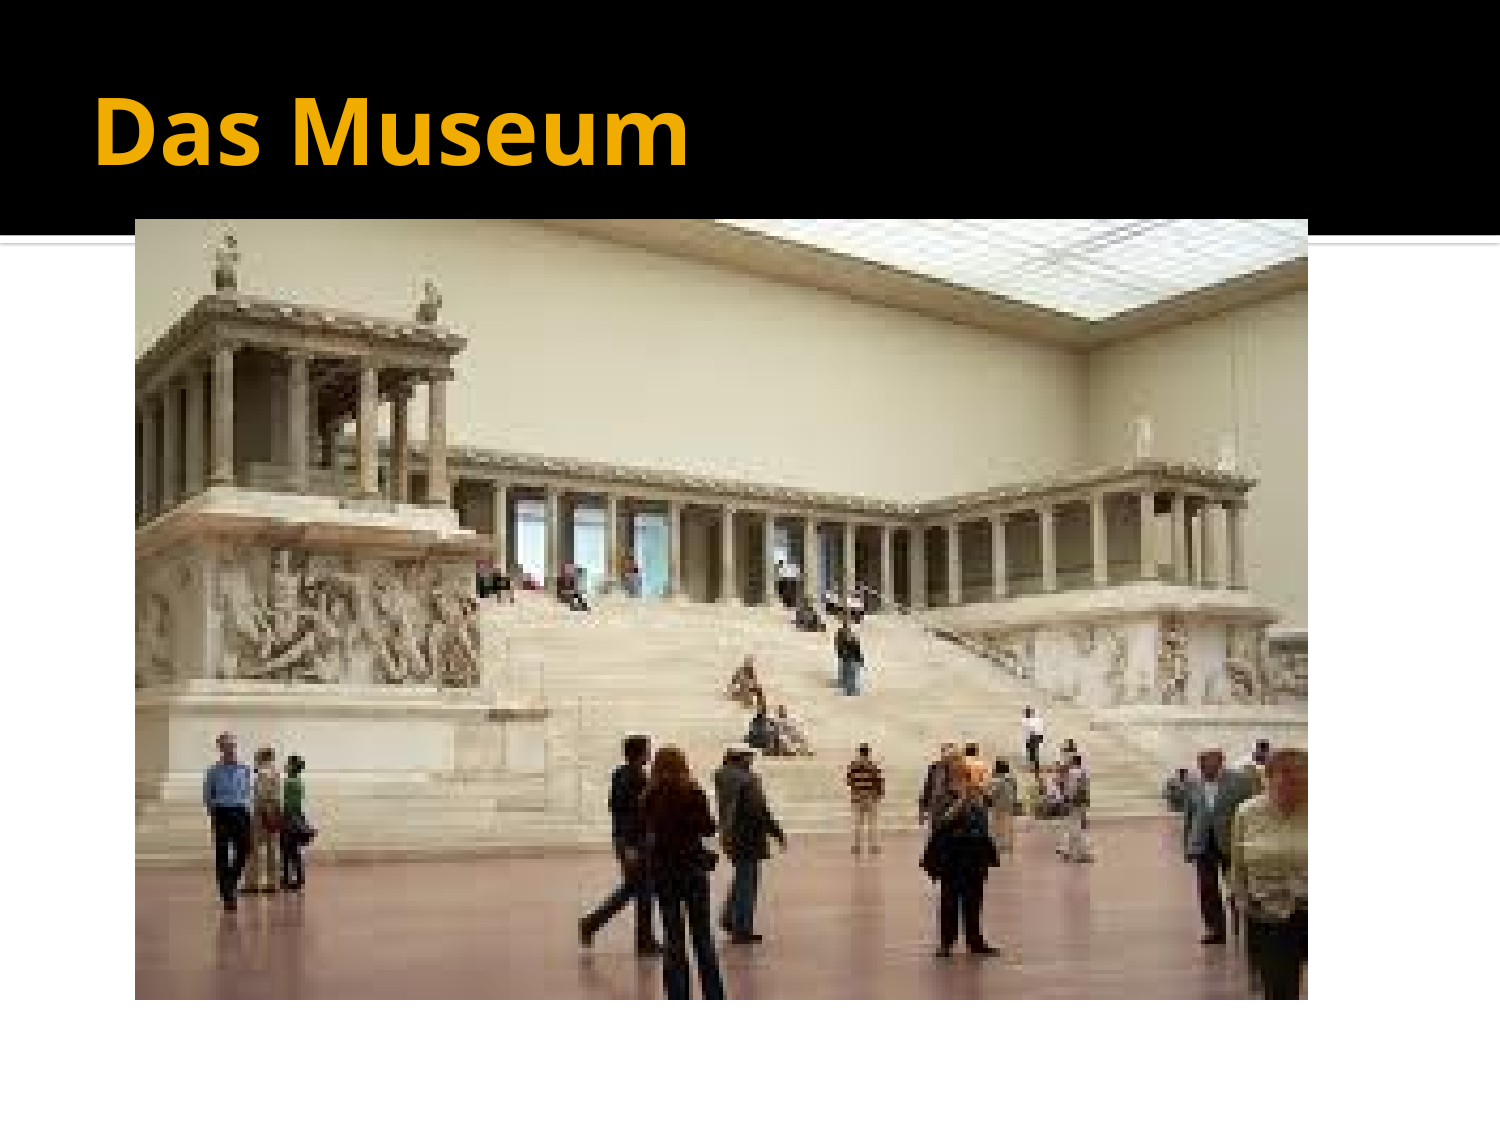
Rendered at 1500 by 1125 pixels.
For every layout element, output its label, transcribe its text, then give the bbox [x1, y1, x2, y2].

picture [135, 219, 1308, 1000]
title Das Museum [75, 24, 1425, 231]
